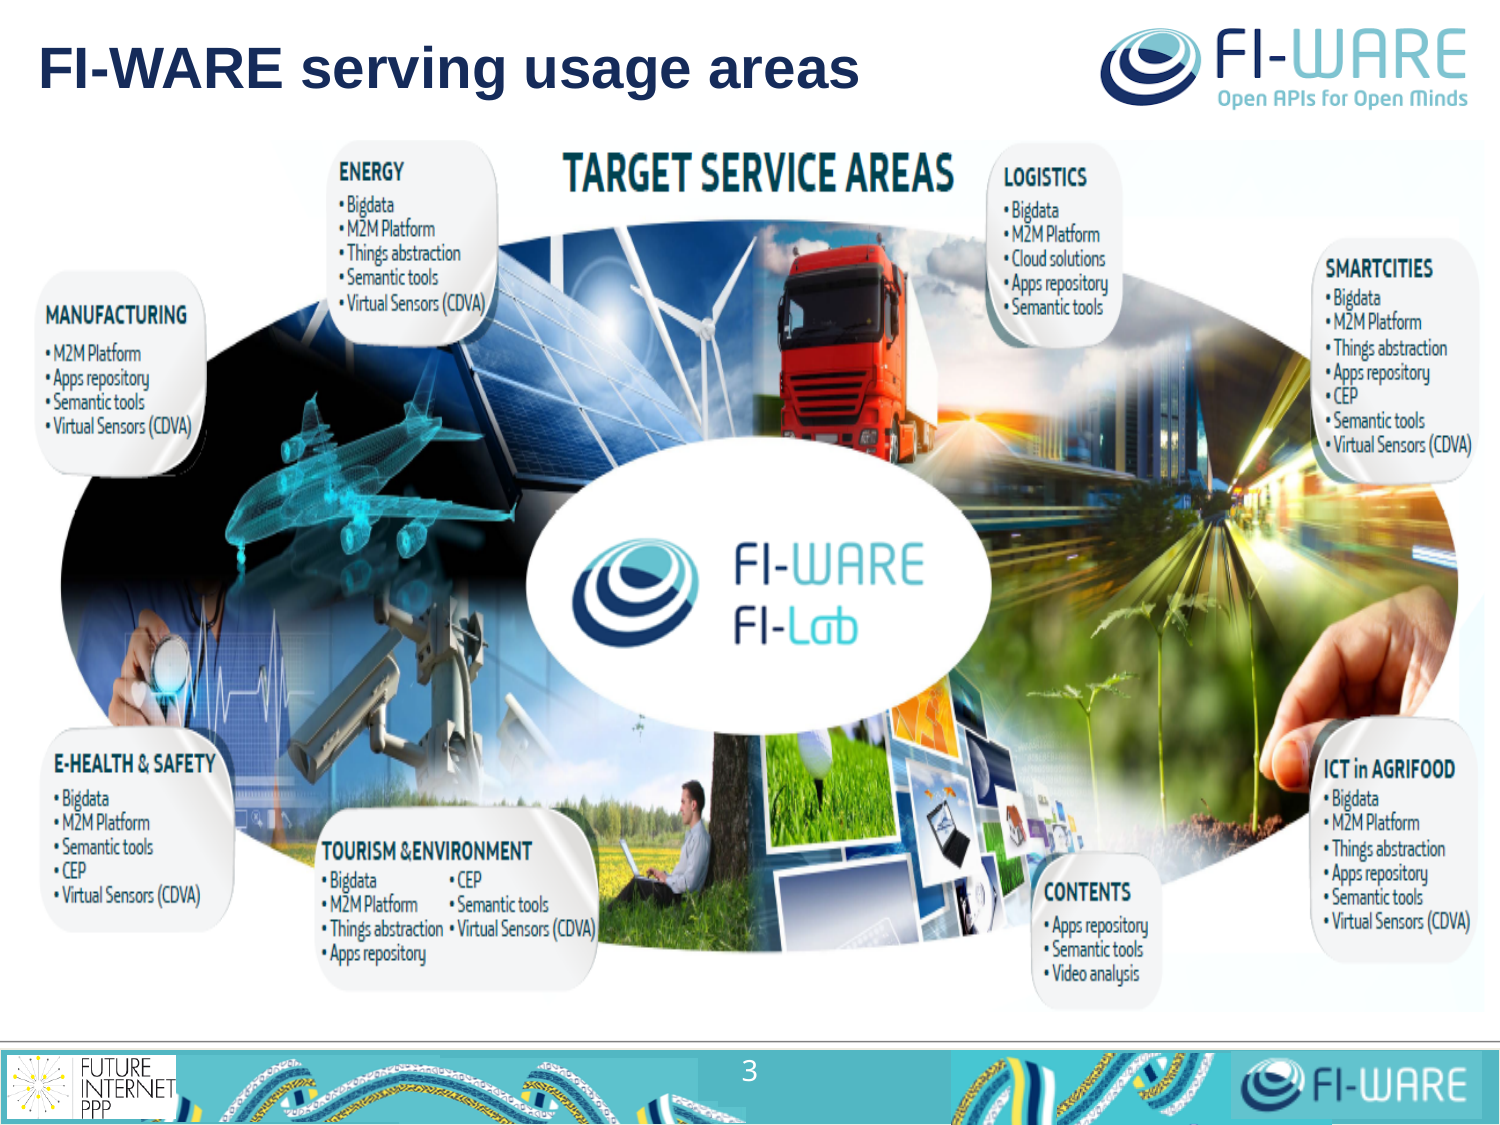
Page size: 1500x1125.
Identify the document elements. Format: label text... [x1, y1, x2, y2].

picture [951, 1050, 1482, 1125]
picture [1080, 0, 1489, 132]
picture [31, 140, 1485, 1012]
picture [7, 1055, 746, 1124]
slide_number 3 [665, 1042, 835, 1103]
title FI-WARE serving usage areas [31, 23, 1075, 109]
